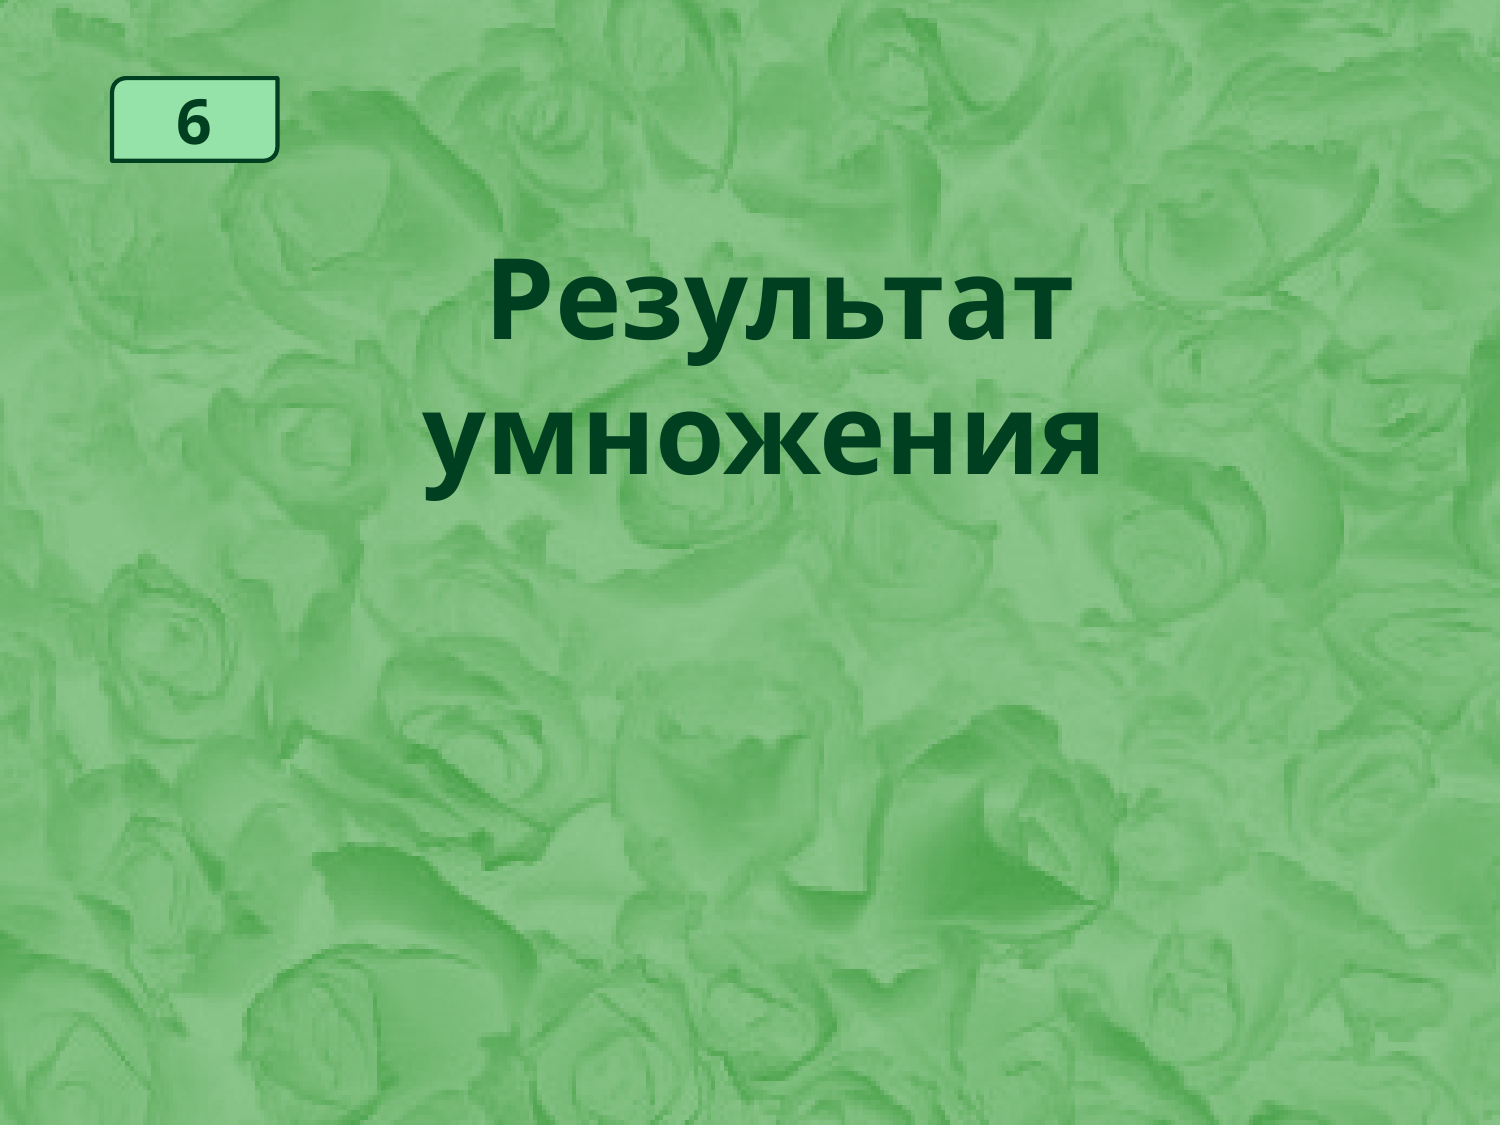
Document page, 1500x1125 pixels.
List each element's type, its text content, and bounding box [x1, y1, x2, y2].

text_box 6 [109, 76, 280, 163]
text_box Результат умножения [218, 219, 1341, 505]
